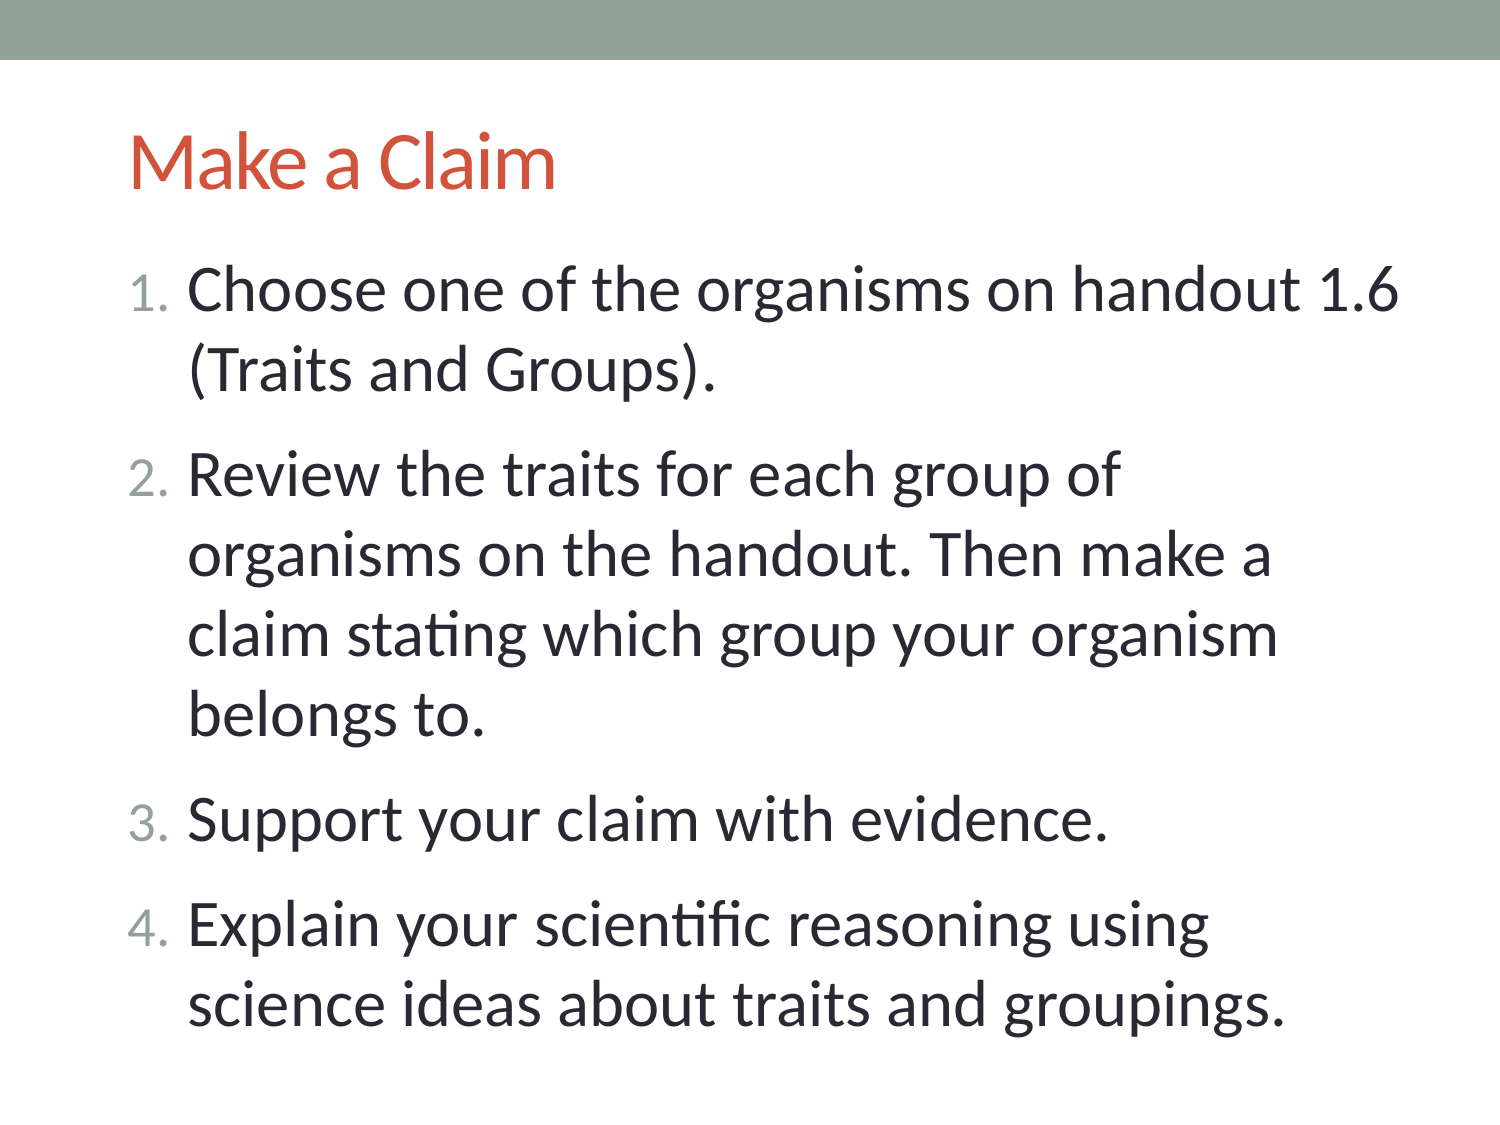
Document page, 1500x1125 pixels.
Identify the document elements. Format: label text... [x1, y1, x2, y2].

title Make a Claim [112, 75, 1425, 237]
list Choose one of the organisms on handout 1.6 (Traits and Groups). Review the traits for each group of organisms on the handout. Then make a claim stating which group your organism belongs to. Support your claim with evidence. Explain your scientific reasoning using science ideas about traits and groupings. [112, 237, 1425, 1038]
